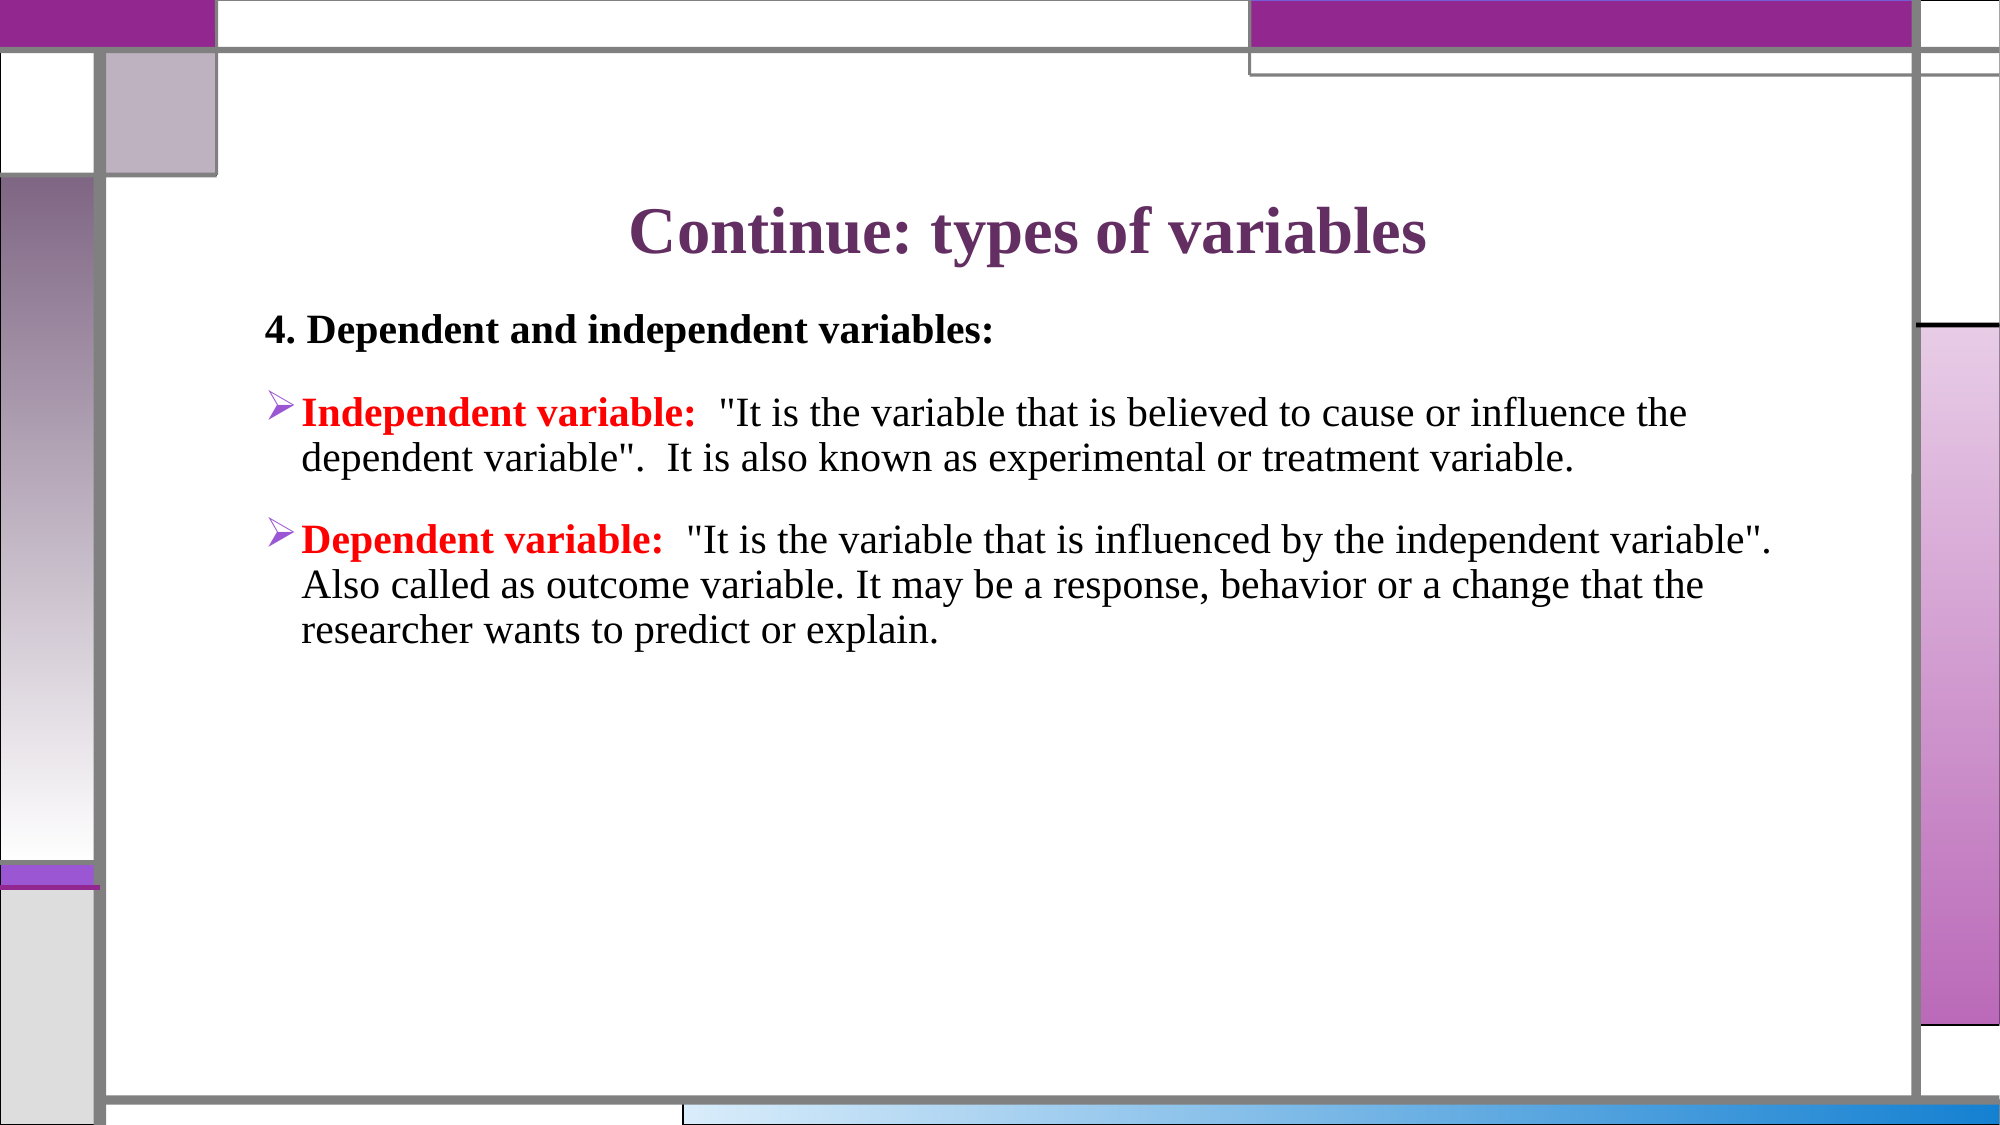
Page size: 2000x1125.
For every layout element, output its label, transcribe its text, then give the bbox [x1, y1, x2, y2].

title Continue: types of variables [249, 87, 1825, 275]
list 4. Dependent and independent variables: Independent variable: "It is the variable that is believed to cause or influence the dependent variable". It is also known as experimental or treatment variable. Dependent variable: "It is the variable that is influenced by the independent variable". Also called as outcome variable. It may be a response, behavior or a change that the researcher wants to predict or explain. [249, 299, 1825, 988]
